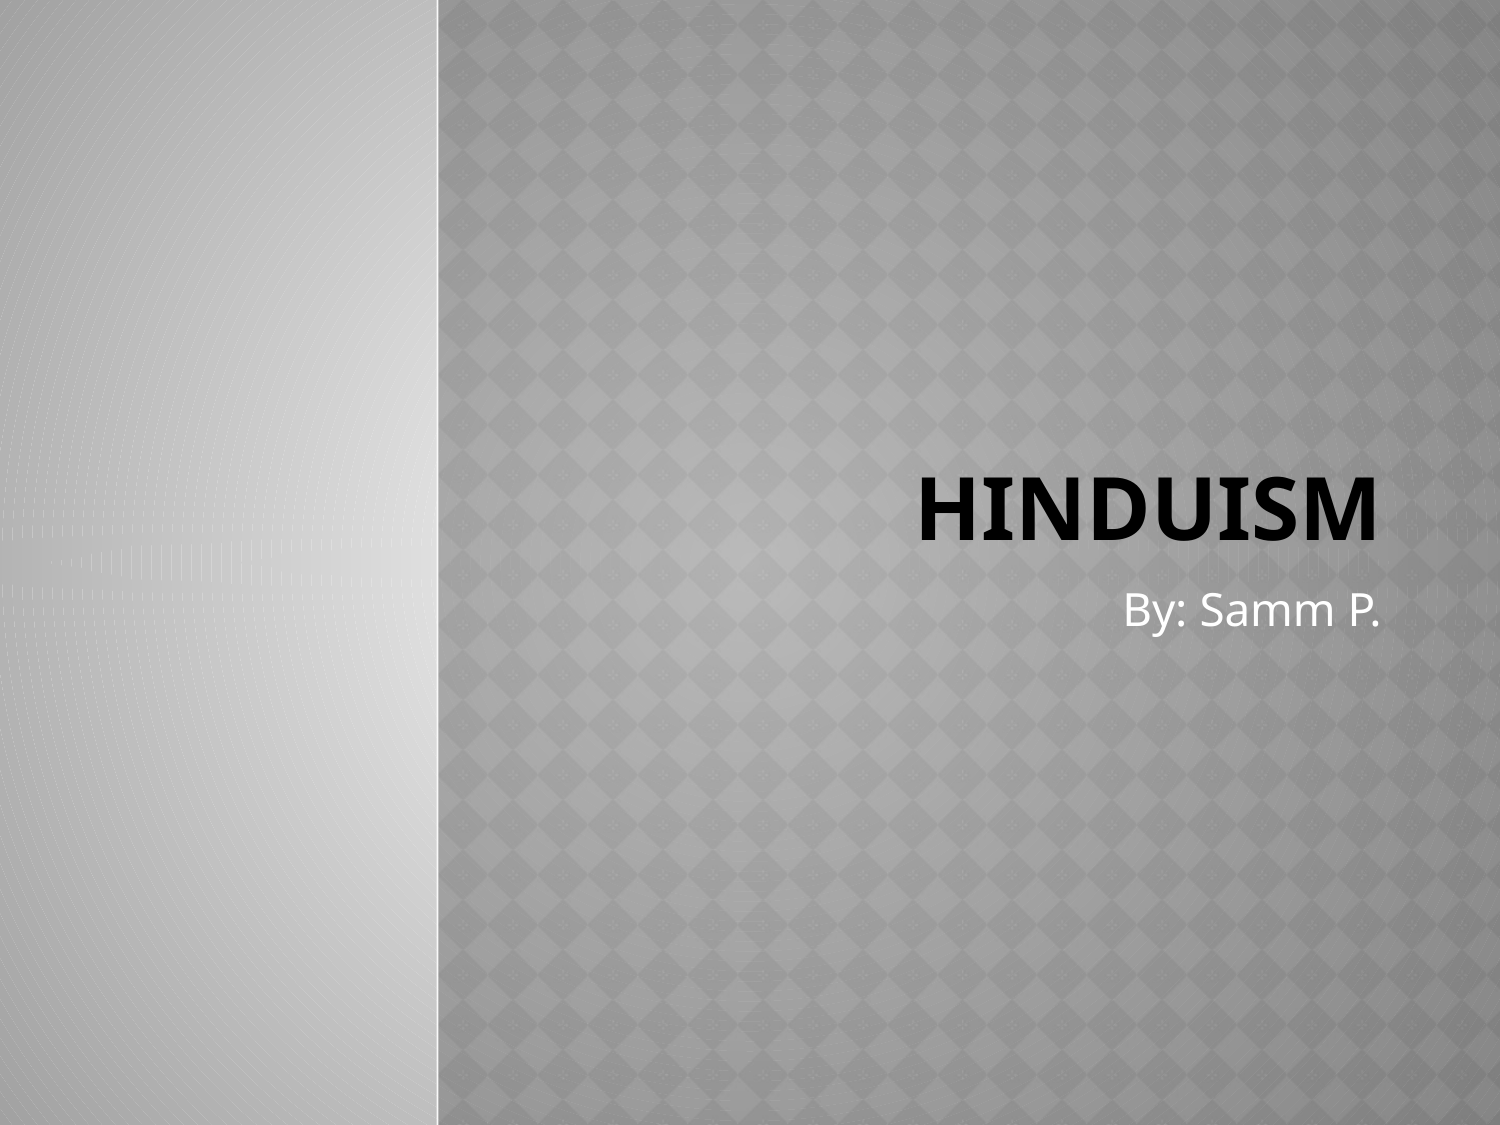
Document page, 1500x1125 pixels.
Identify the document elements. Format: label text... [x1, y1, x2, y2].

title Hinduism [552, 87, 1390, 558]
subtitle By: Samm P. [550, 580, 1390, 762]
